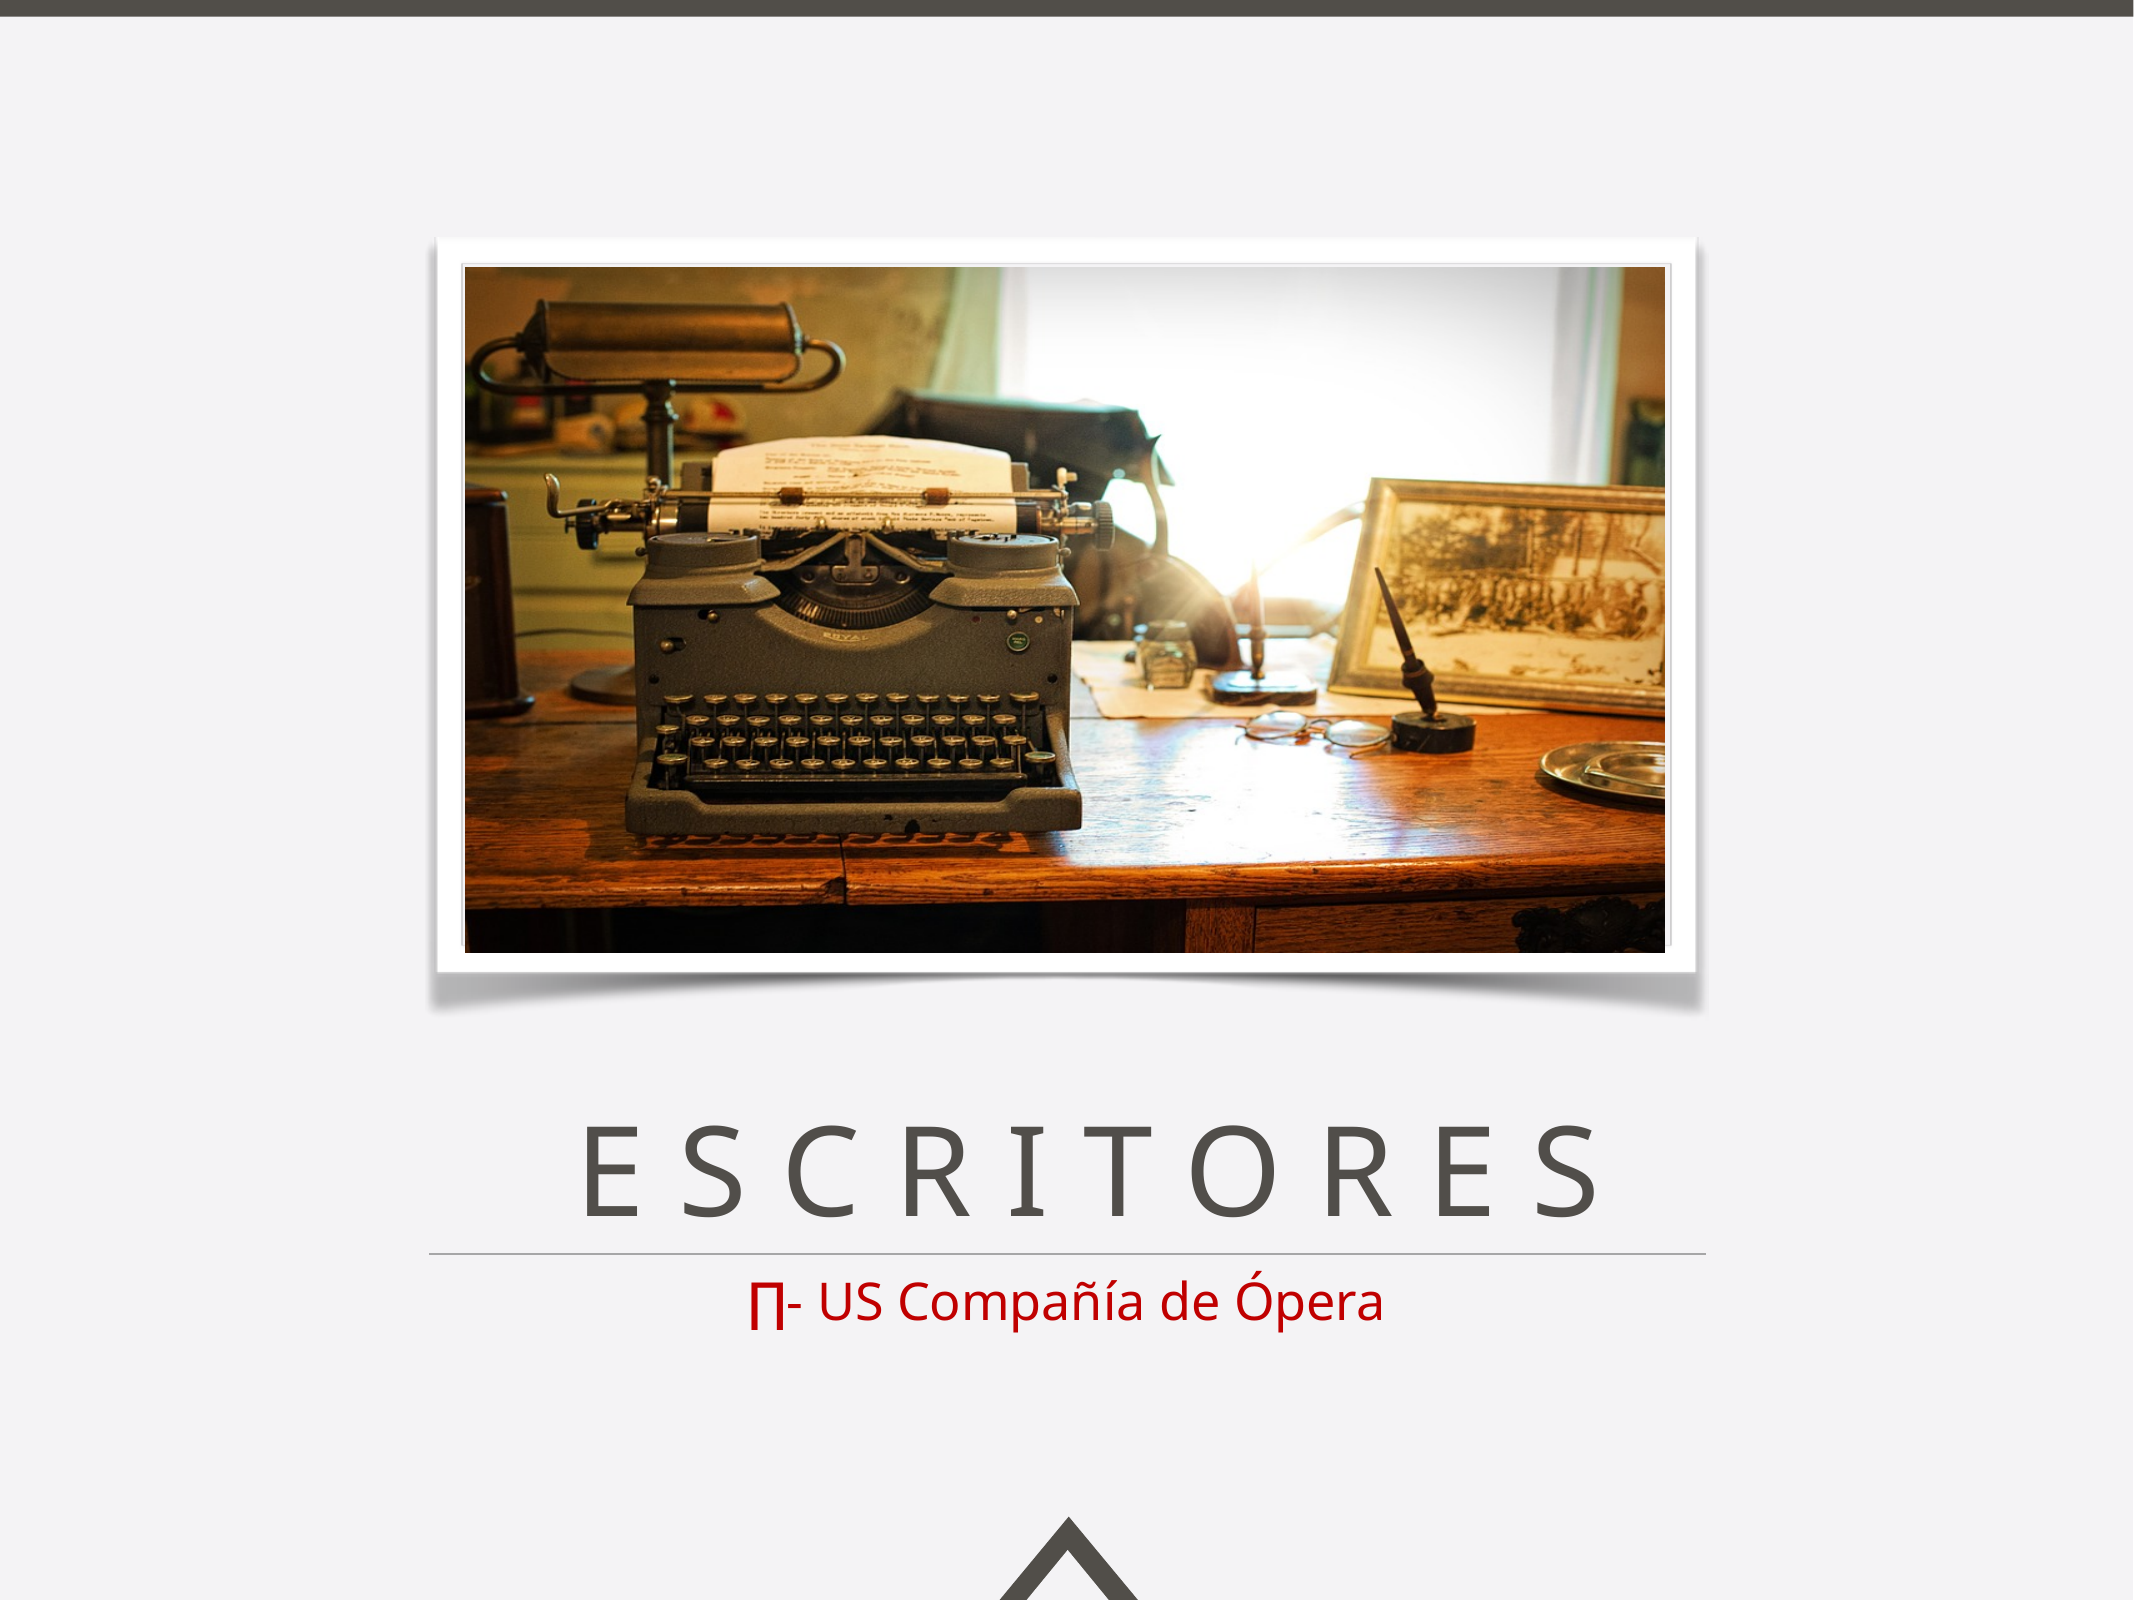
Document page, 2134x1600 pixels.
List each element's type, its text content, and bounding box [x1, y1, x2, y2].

title escritores [279, 1045, 1897, 1243]
picture [425, 237, 1709, 1021]
list ∏- US Compañía de Ópera [426, 1268, 1707, 1355]
